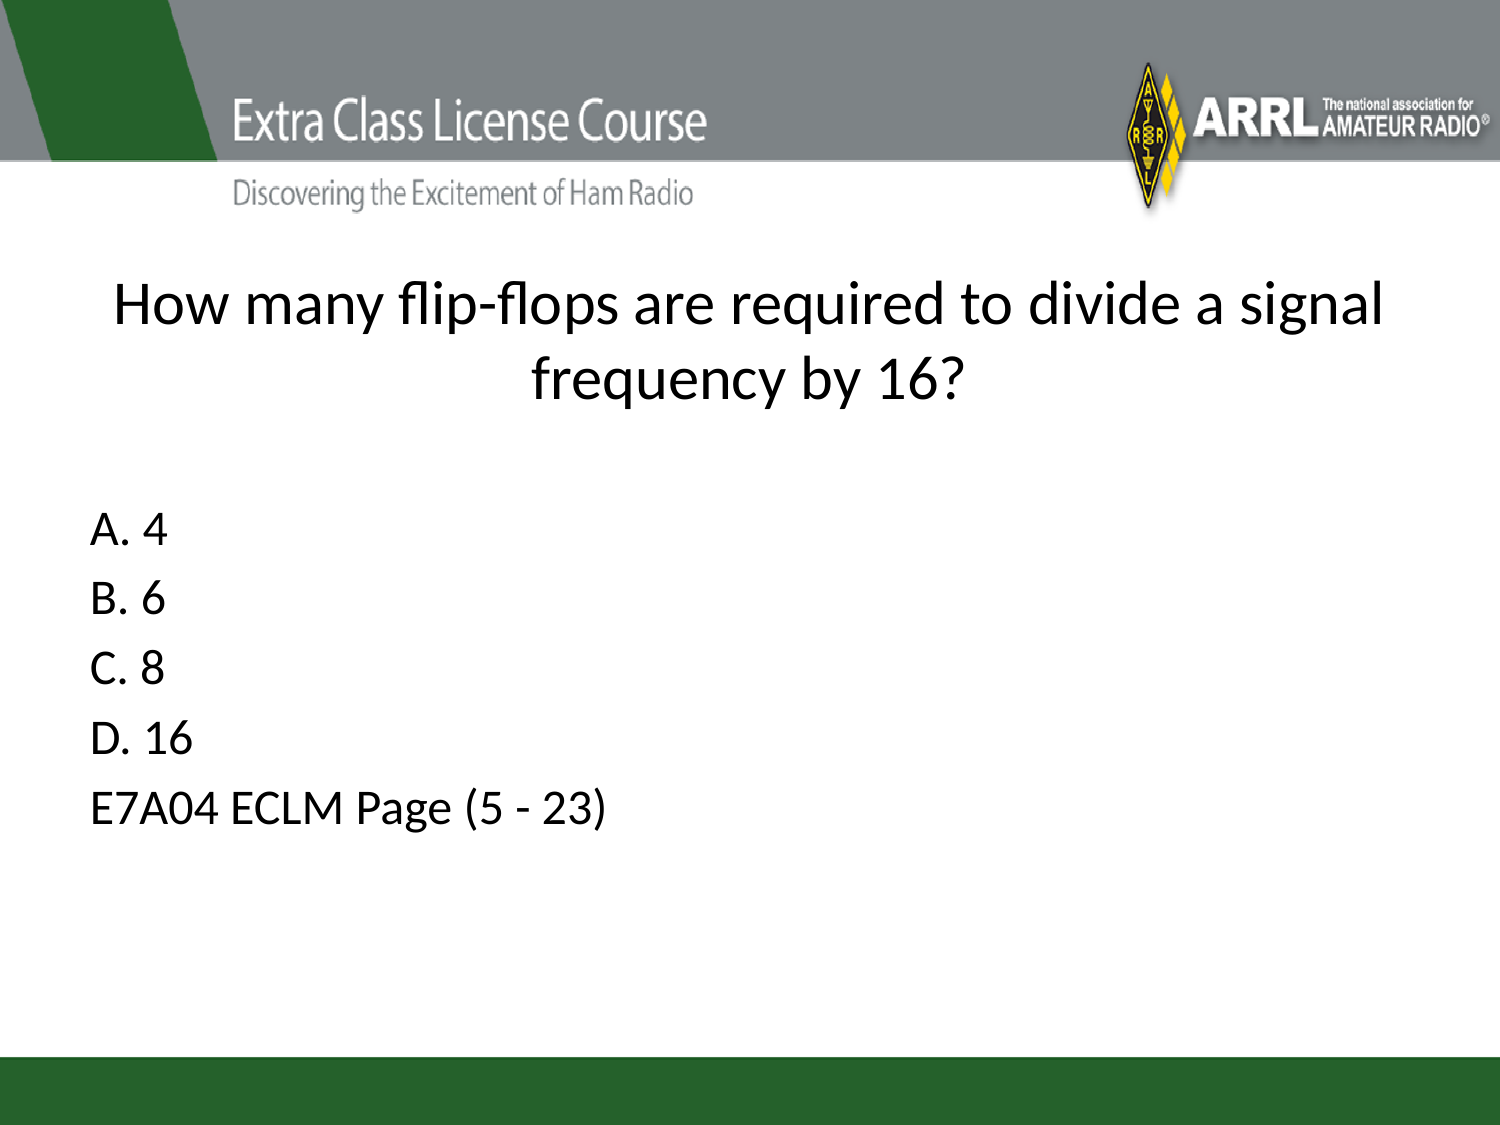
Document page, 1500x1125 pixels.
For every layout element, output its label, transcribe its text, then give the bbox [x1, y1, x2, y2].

list A. 4 B. 6 C. 8 D. 16 E7A04 ECLM Page (5 - 23) [75, 487, 1425, 1005]
picture [0, 0, 1500, 1125]
title How many flip-flops are required to divide a signal frequency by 16? [75, 254, 1425, 435]
